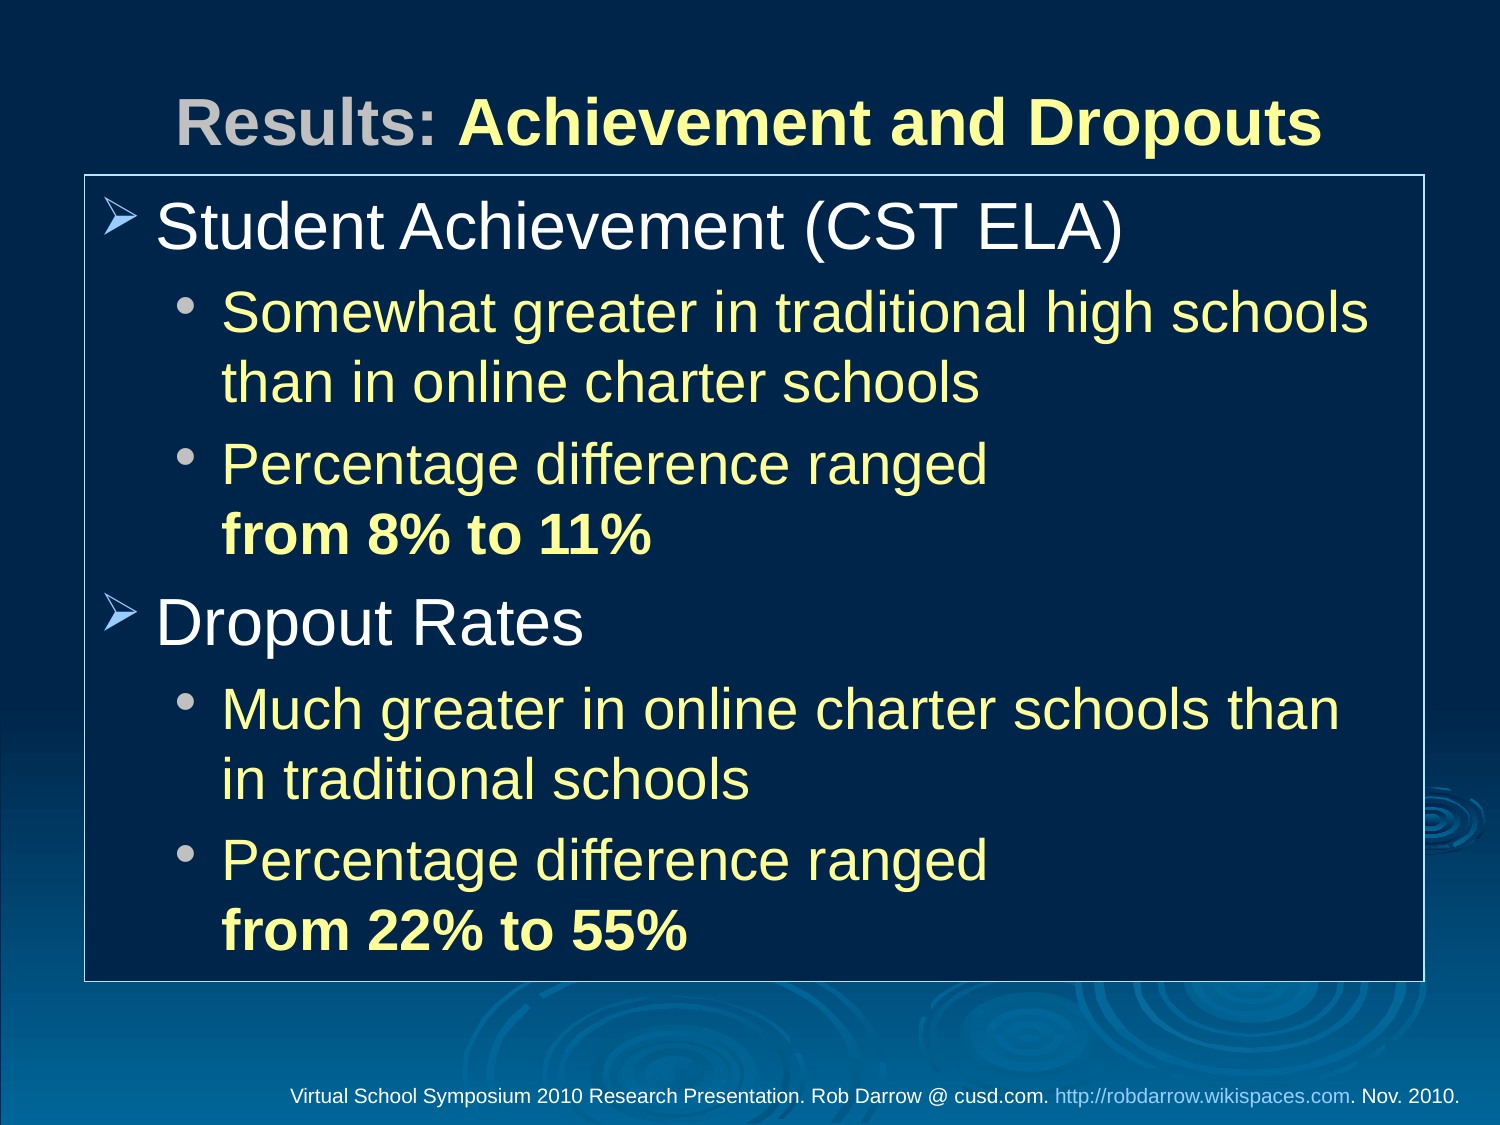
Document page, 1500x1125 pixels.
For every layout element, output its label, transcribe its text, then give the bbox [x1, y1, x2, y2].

title Results: Achievement and Dropouts [74, 24, 1426, 213]
list Student Achievement (CST ELA) Somewhat greater in traditional high schools than in online charter schools Percentage difference ranged from 8% to 11% Dropout Rates Much greater in online charter schools than in traditional schools Percentage difference ranged from 22% to 55% [84, 174, 1425, 982]
